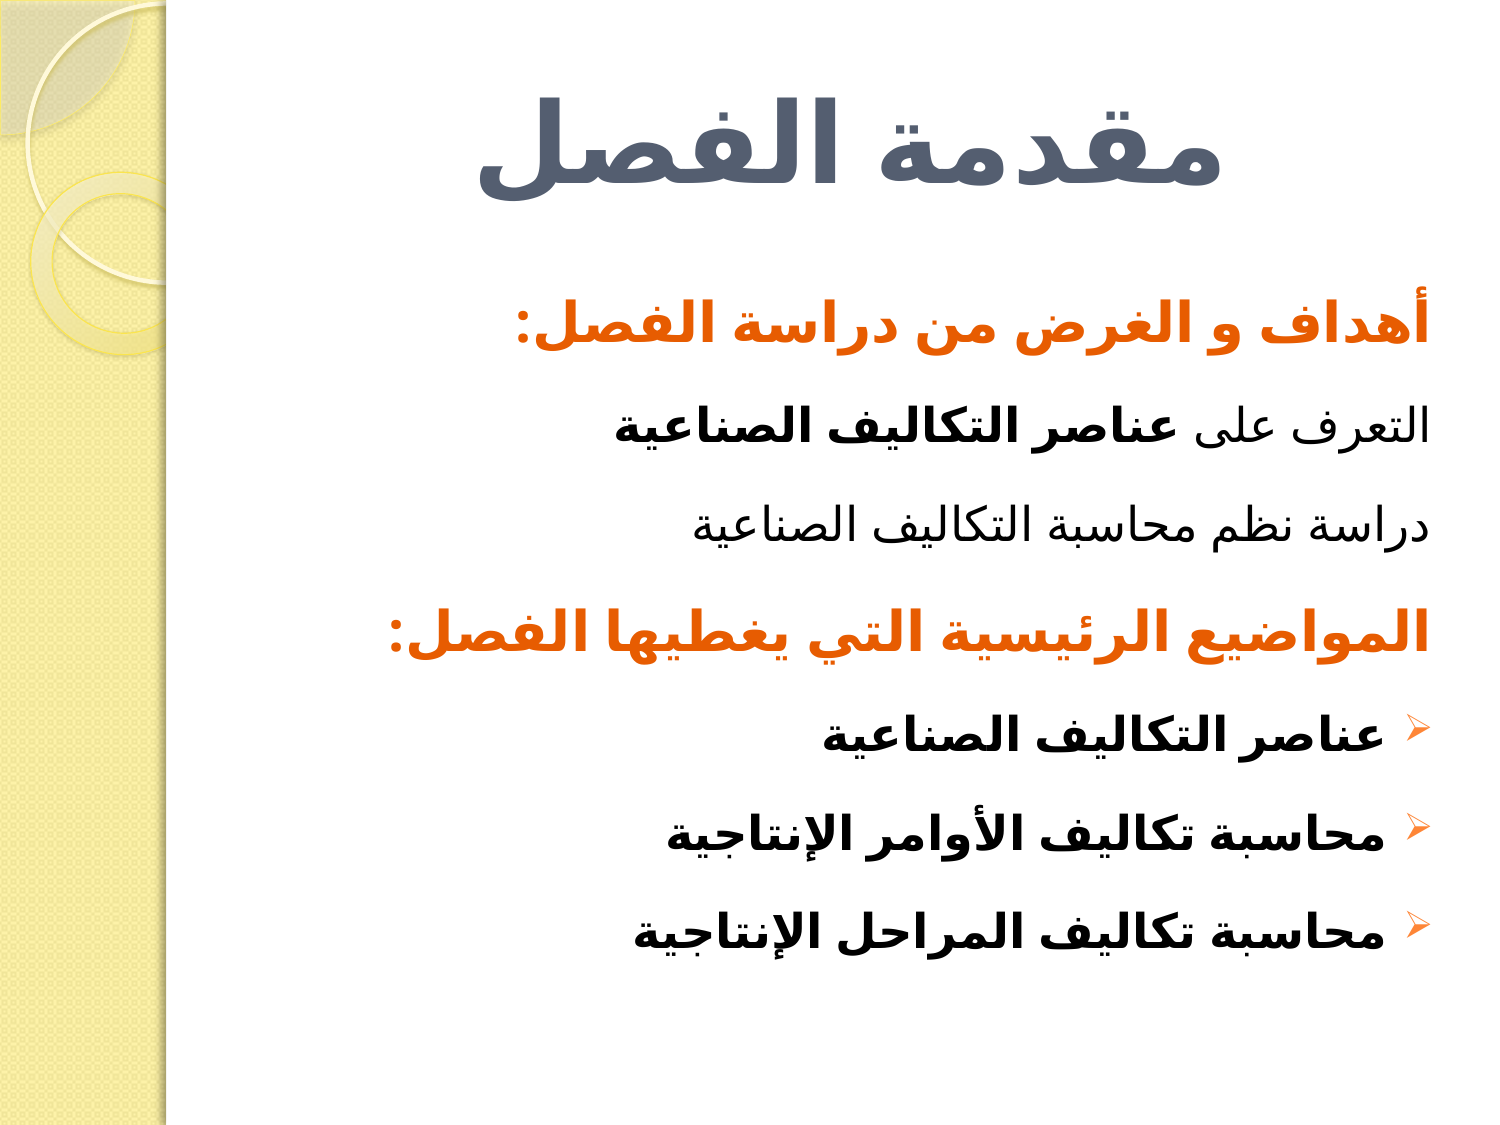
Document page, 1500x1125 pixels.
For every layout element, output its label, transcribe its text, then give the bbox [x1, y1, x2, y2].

title مقدمة الفصل [235, 45, 1466, 233]
list أهداف و الغرض من دراسة الفصل: التعرف على عناصر التكاليف الصناعية دراسة نظم محاسبة التكاليف الصناعية المواضيع الرئيسية التي يغطيها الفصل: عناصر التكاليف الصناعية محاسبة تكاليف الأوامر الإنتاجية محاسبة تكاليف المراحل الإنتاجية [230, 246, 1461, 973]
